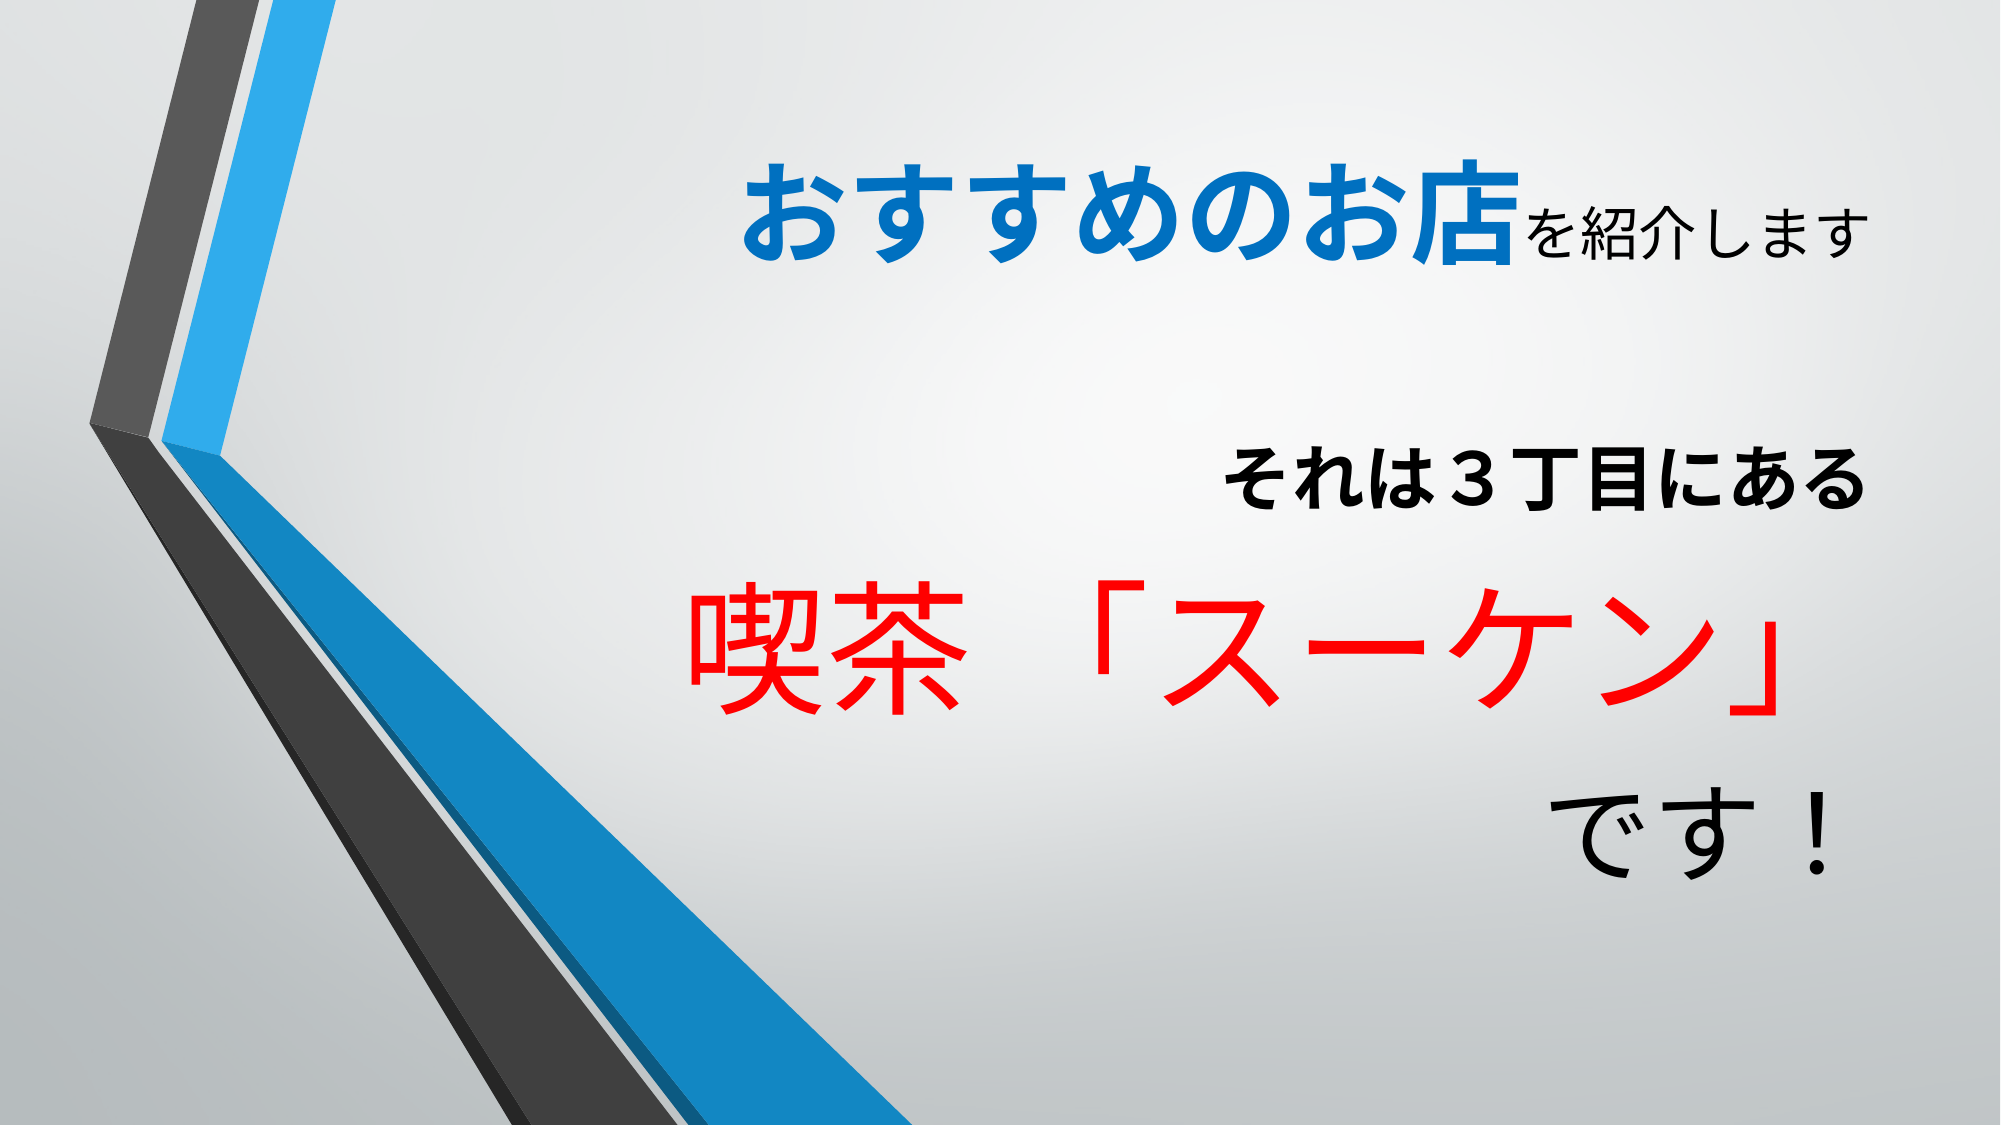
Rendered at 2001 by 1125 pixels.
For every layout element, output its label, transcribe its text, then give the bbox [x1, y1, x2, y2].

subtitle それは３丁目にある 喫茶 「スーケン」 です！ [651, 425, 1887, 956]
title おすすめのお店を紹介します [480, 4, 1887, 286]
